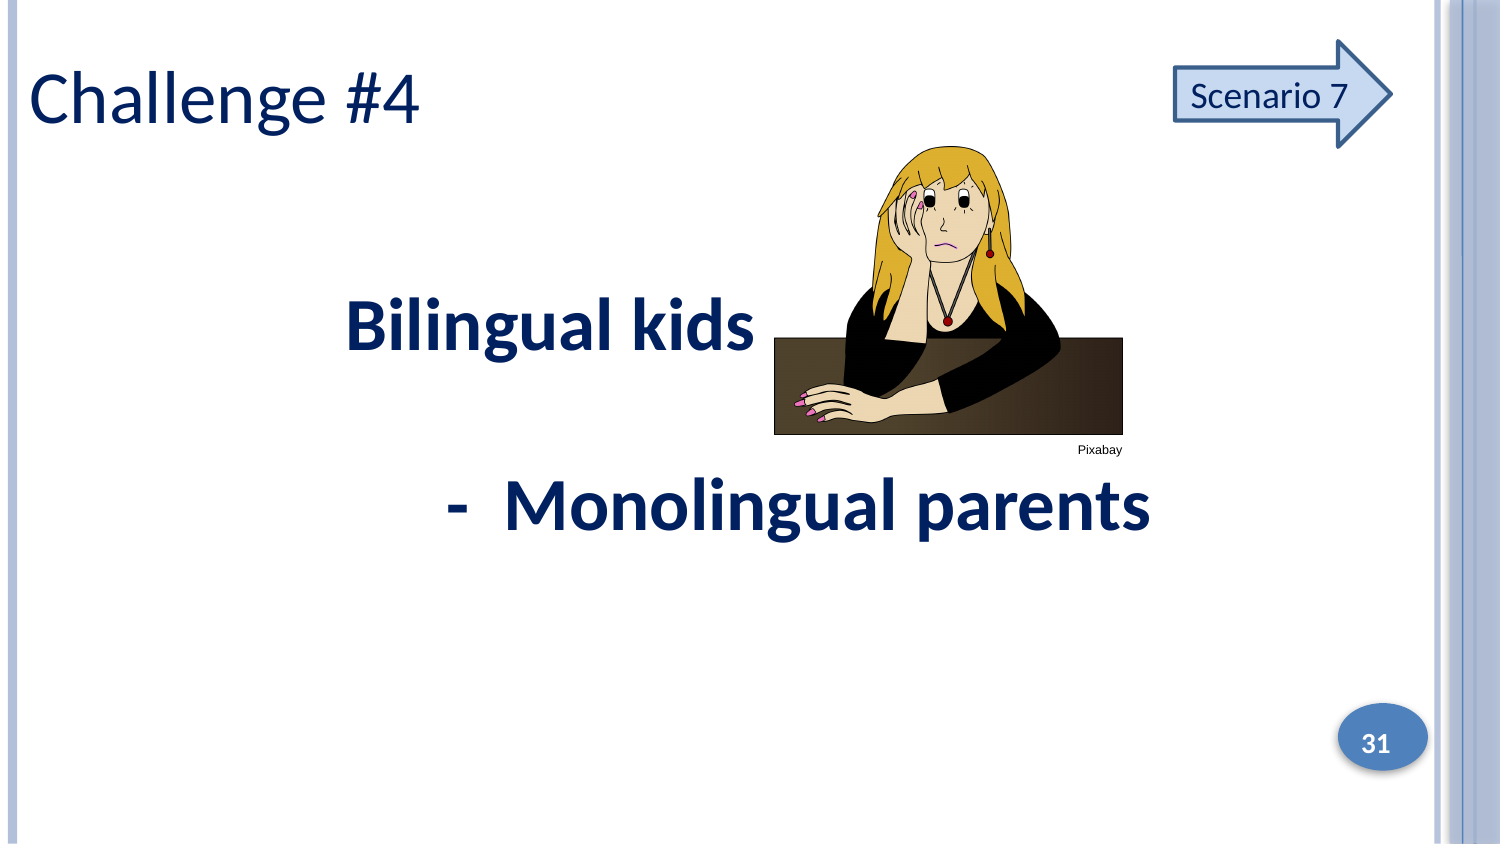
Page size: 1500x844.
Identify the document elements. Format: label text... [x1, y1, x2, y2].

text_box Scenario 7 [1172, 39, 1394, 149]
picture [774, 146, 1123, 436]
text_box Pixabay [1063, 434, 1138, 464]
slide_number 31 [1330, 709, 1421, 774]
text_box Challenge #4 [14, 40, 436, 146]
text_box Bilingual kids - Monolingual parents [7, 267, 1421, 553]
